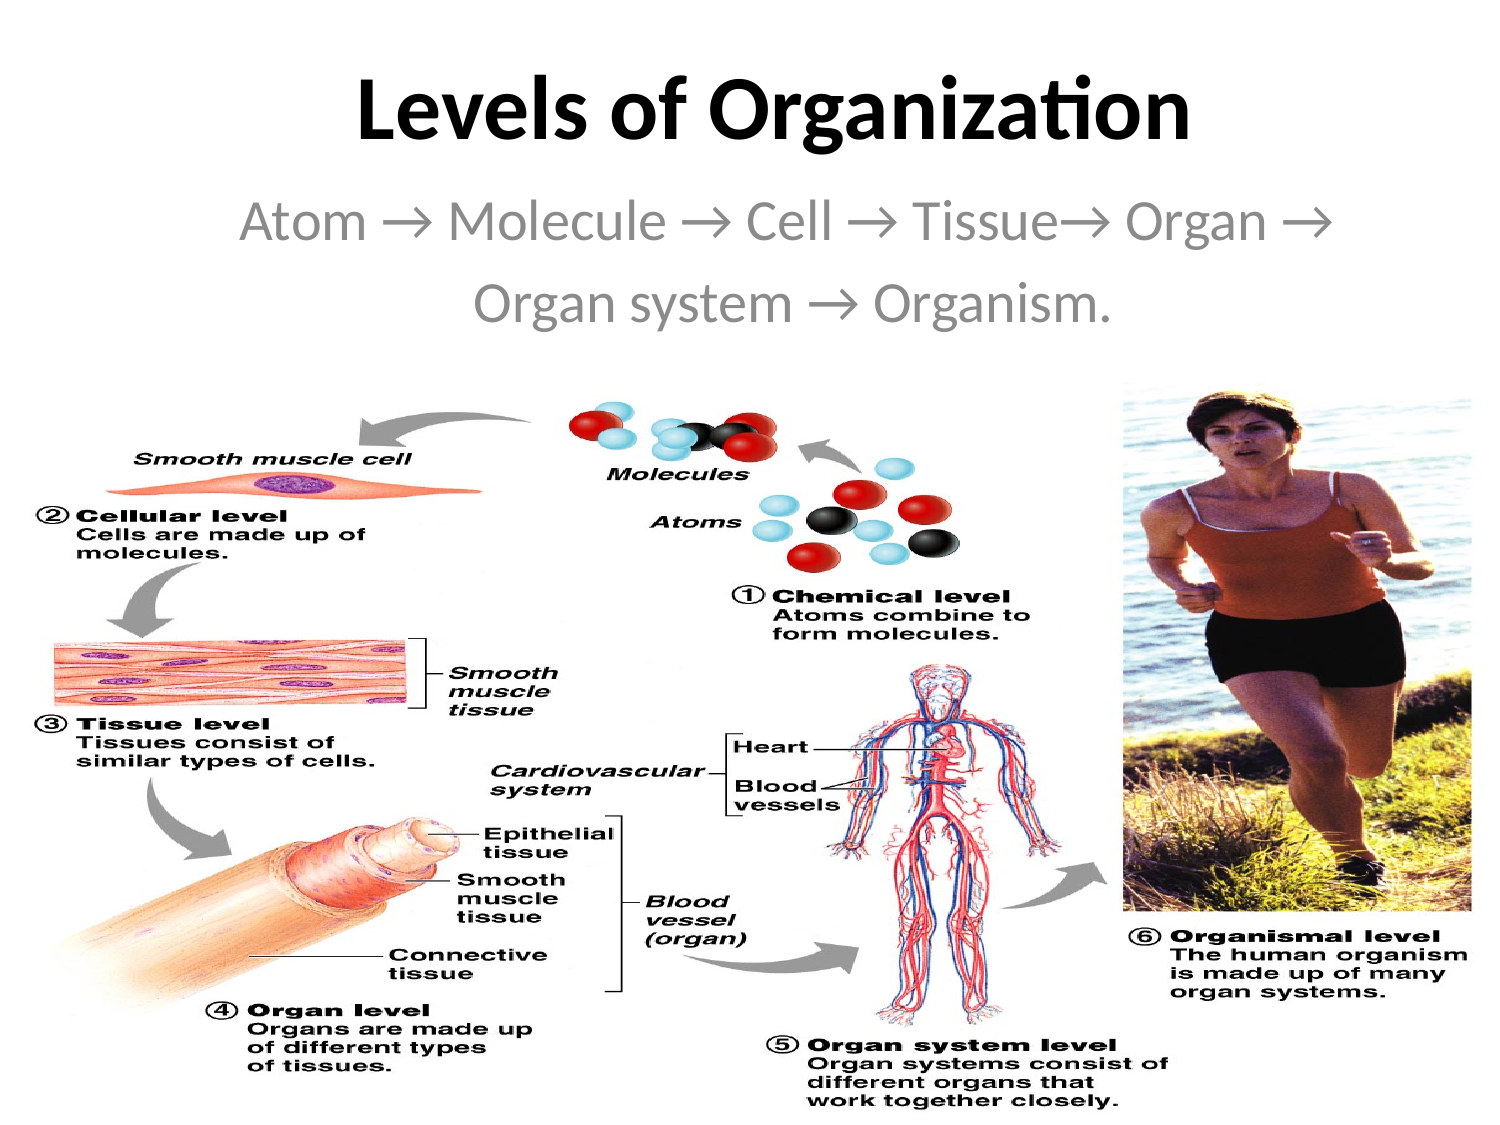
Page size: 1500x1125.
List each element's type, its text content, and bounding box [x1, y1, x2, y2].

picture [0, 374, 1500, 1125]
title Levels of Organization [137, 37, 1413, 174]
subtitle Atom → Molecule → Cell → Tissue→ Organ → Organ system → Organism. [50, 174, 1463, 373]
